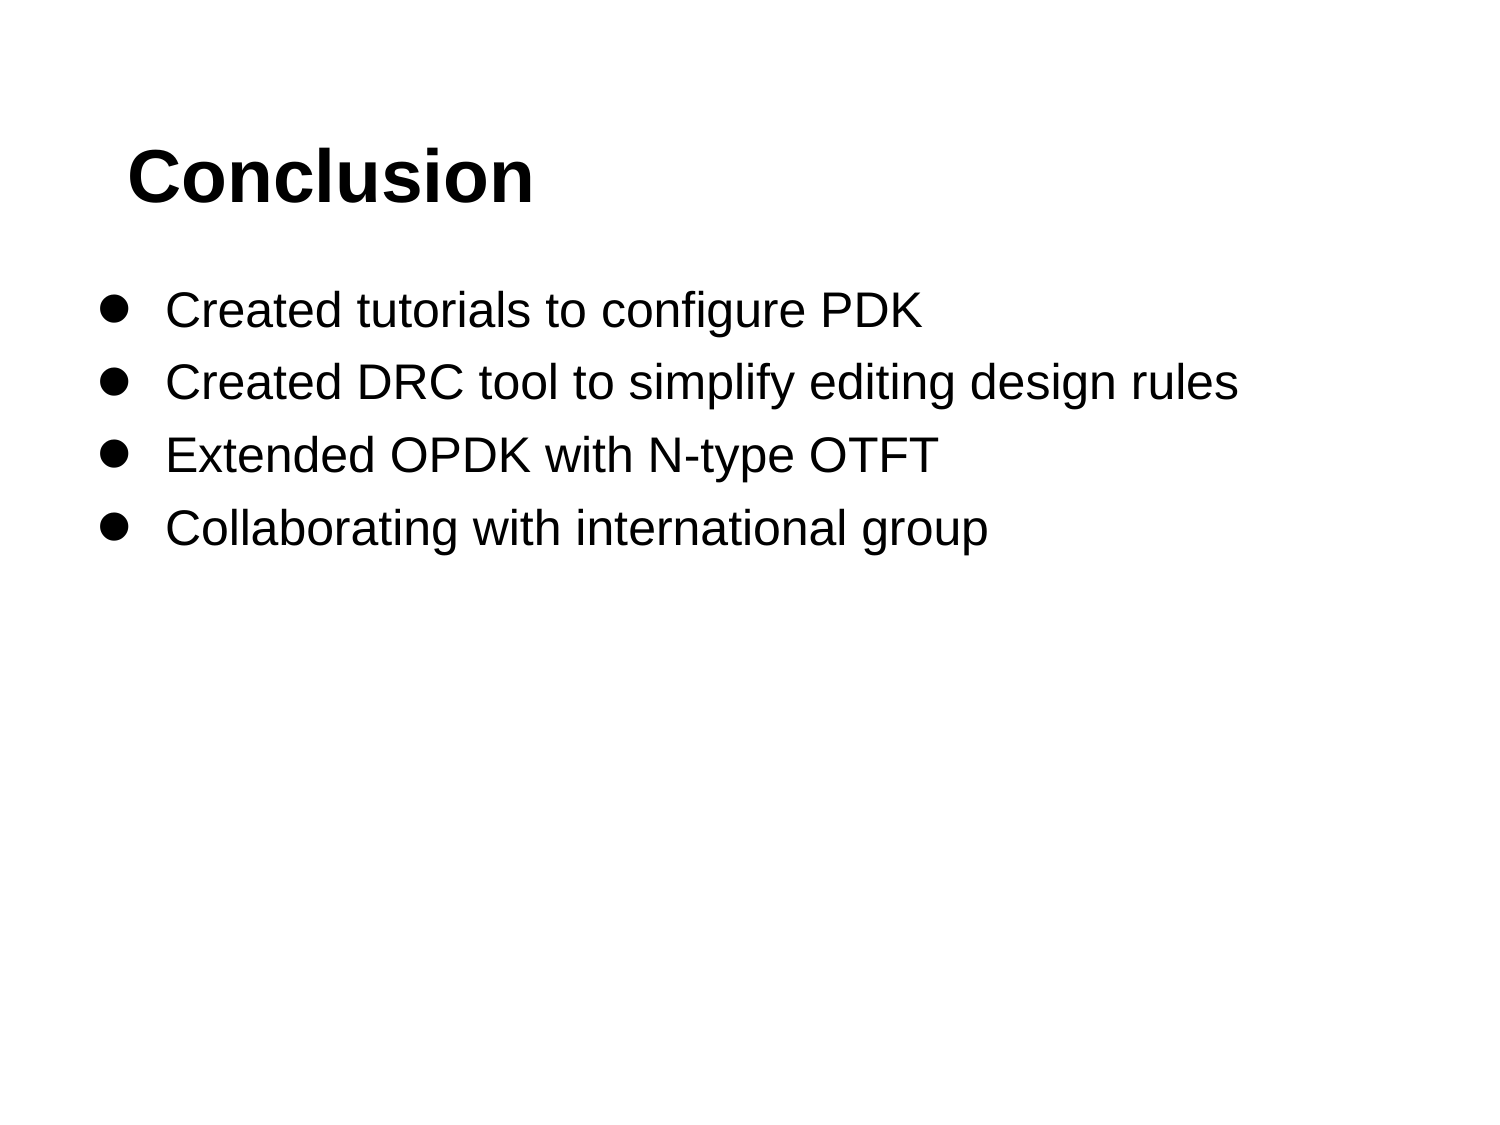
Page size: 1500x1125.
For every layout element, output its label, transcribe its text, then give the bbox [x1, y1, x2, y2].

title Conclusion [75, 14, 1425, 233]
list Created tutorials to configure PDK Created DRC tool to simplify editing design rules Extended OPDK with N-type OTFT Collaborating with international group [75, 262, 1425, 931]
